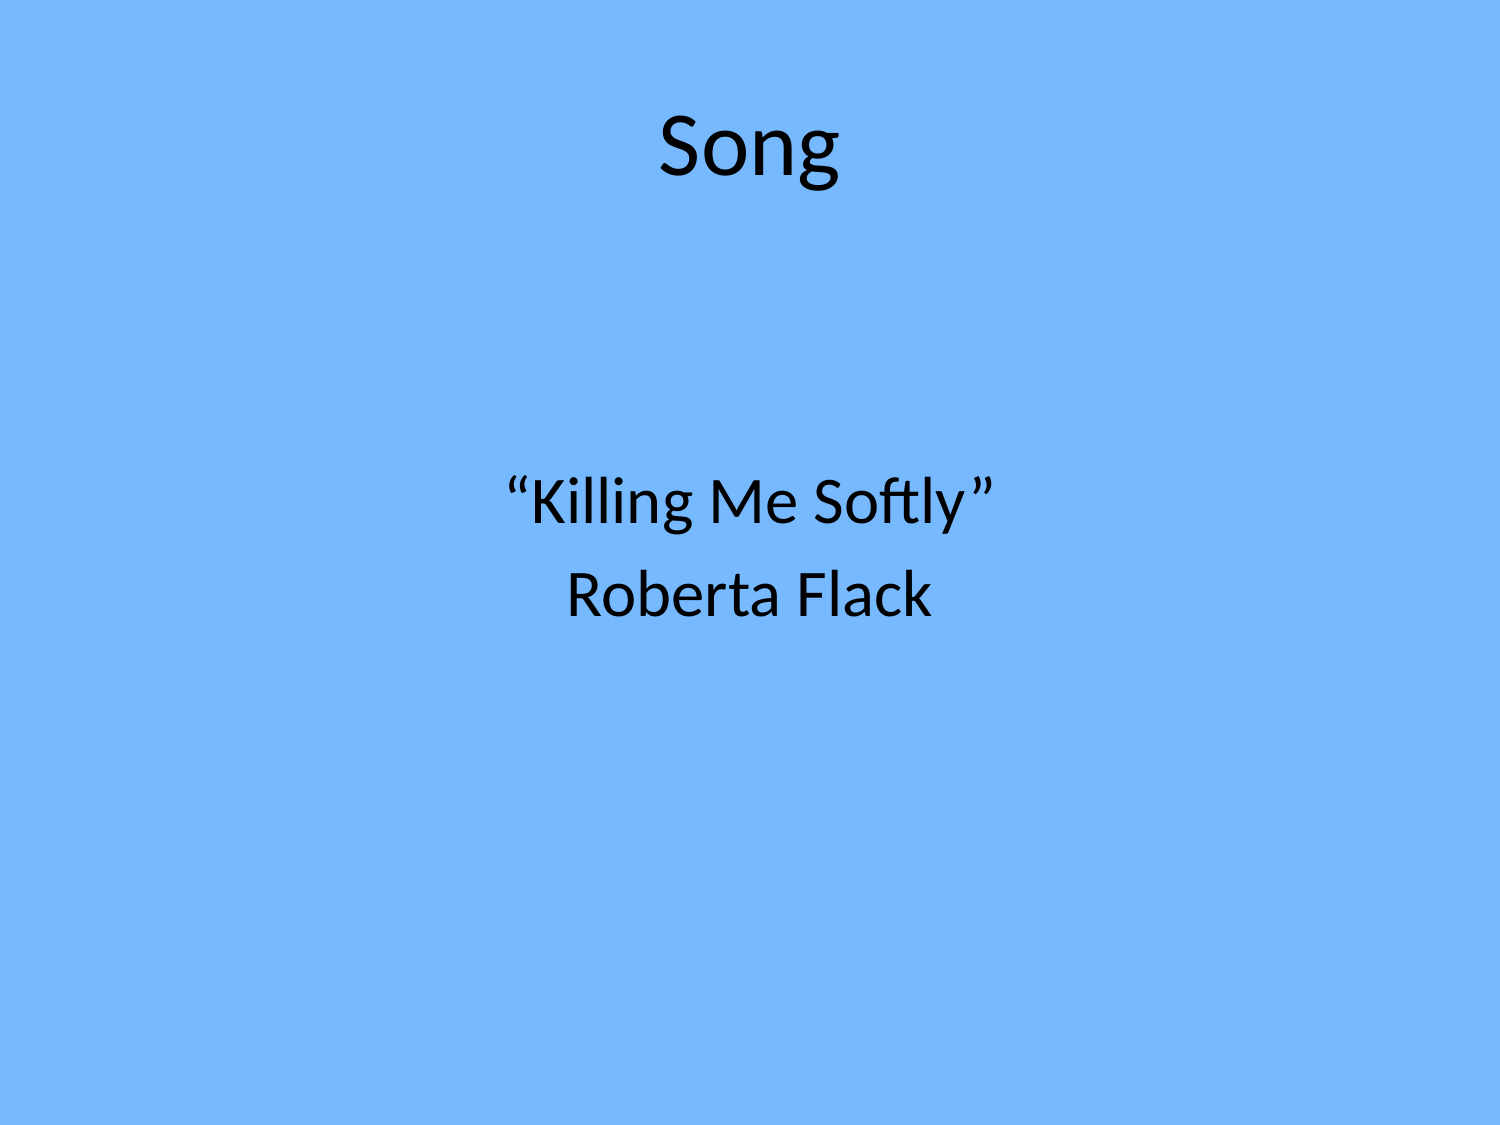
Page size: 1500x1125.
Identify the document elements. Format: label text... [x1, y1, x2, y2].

title Song [75, 45, 1425, 233]
list “Killing Me Softly” Roberta Flack [75, 262, 1425, 1005]
